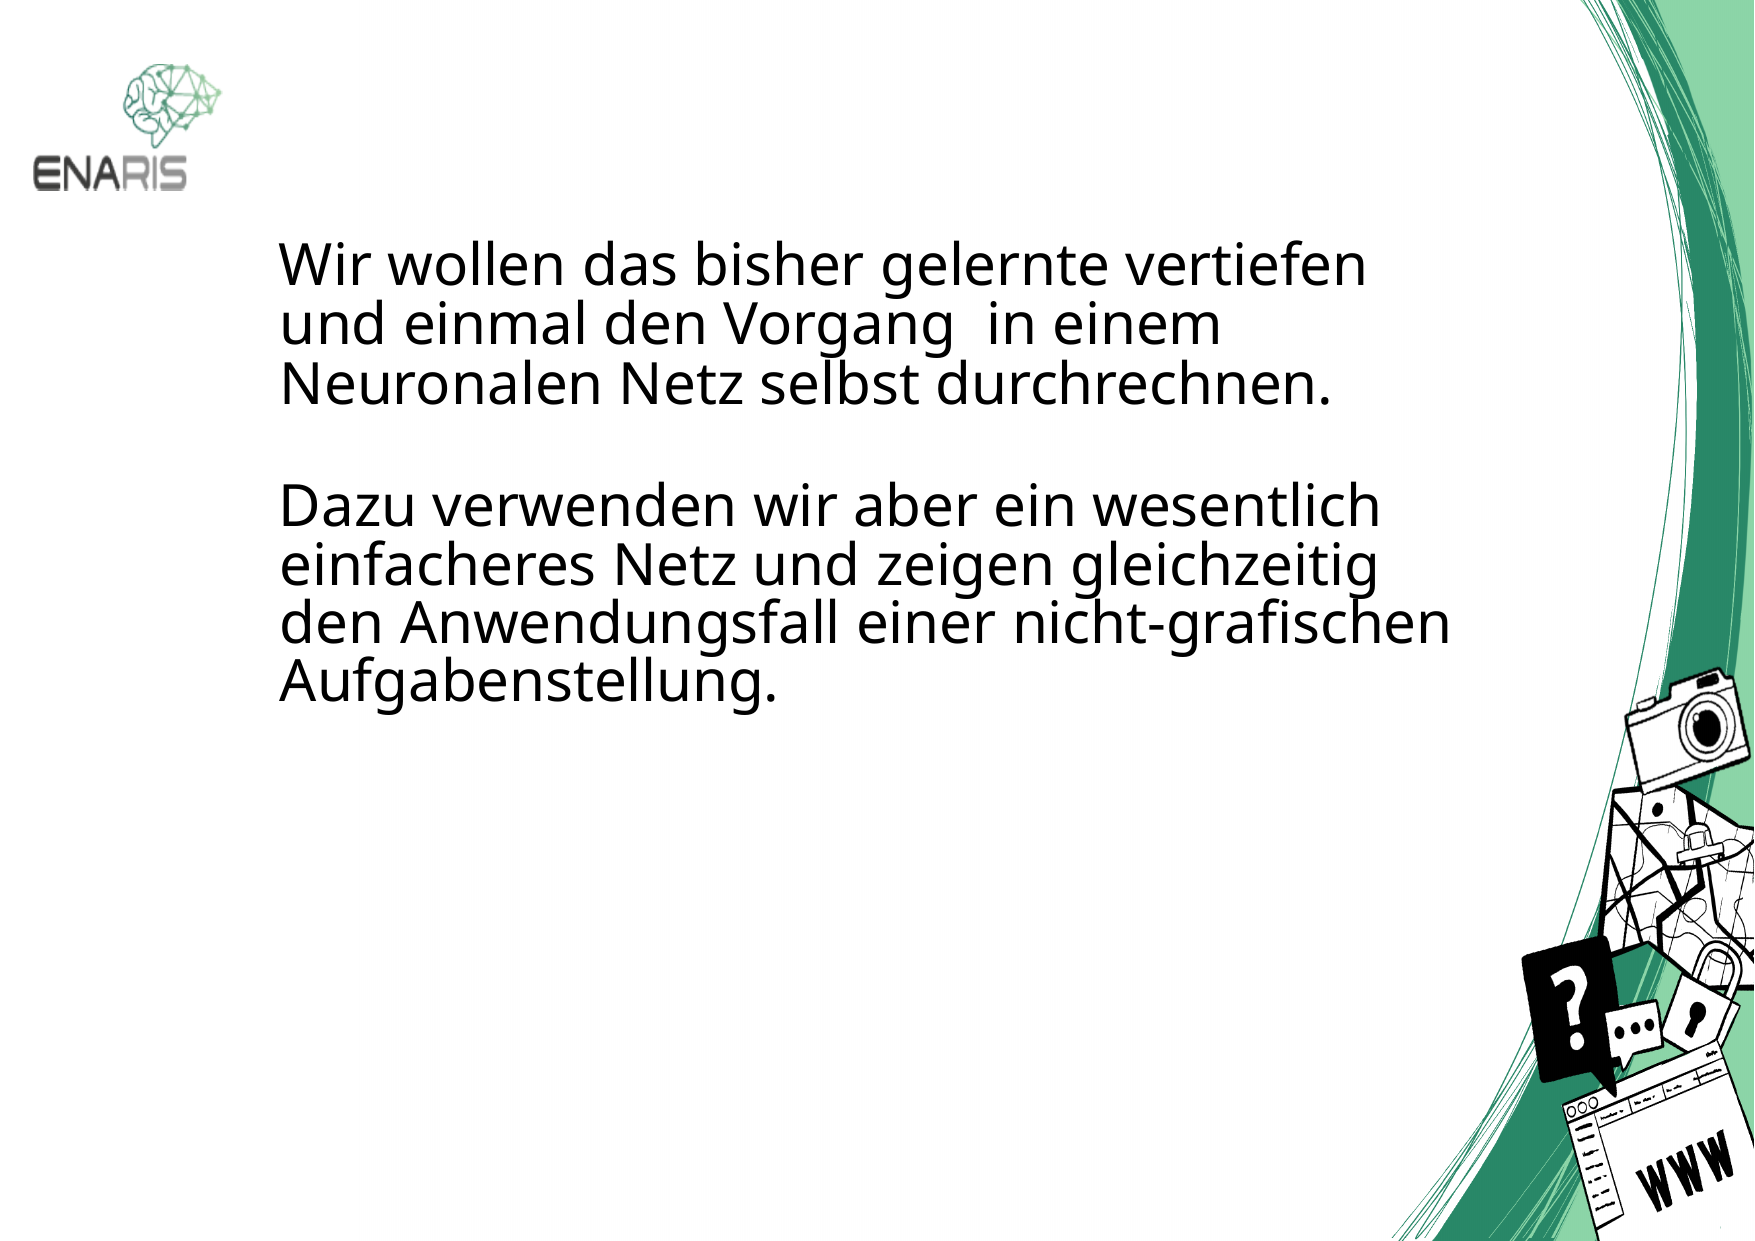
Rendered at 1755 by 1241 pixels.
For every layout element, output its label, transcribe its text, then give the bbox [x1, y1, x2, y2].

picture [33, 64, 223, 191]
text_box Wir wollen das bisher gelernte vertiefen und einmal den Vorgang in einem Neuronalen Netz selbst durchrechnen. Dazu verwenden wir aber ein wesentlich einfacheres Netz und zeigen gleichzeitig den Anwendungsfall einer nicht-grafischen Aufgabenstellung. [277, 232, 1477, 714]
picture [358, 0, 1754, 1241]
